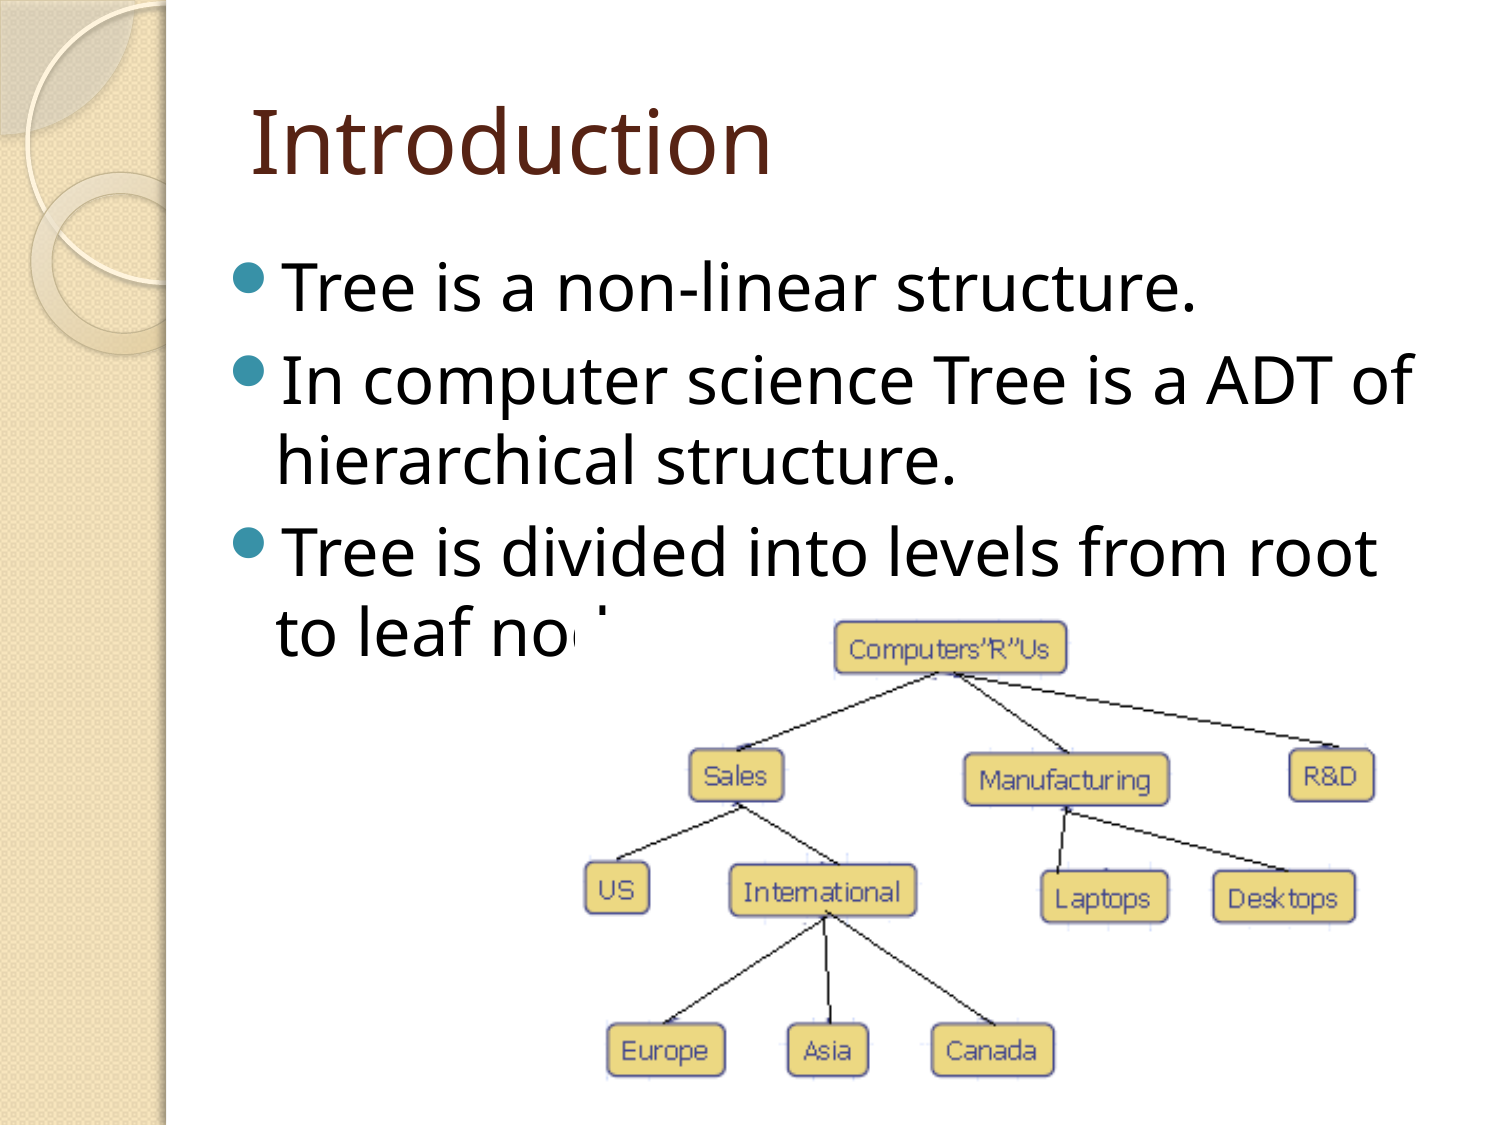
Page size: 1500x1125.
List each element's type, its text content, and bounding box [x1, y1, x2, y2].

list Tree is a non-linear structure. In computer science Tree is a ADT of hierarchical structure. Tree is divided into levels from root to leaf nodes. [199, 237, 1438, 663]
title Introduction [235, 45, 1466, 233]
picture [574, 615, 1388, 1088]
